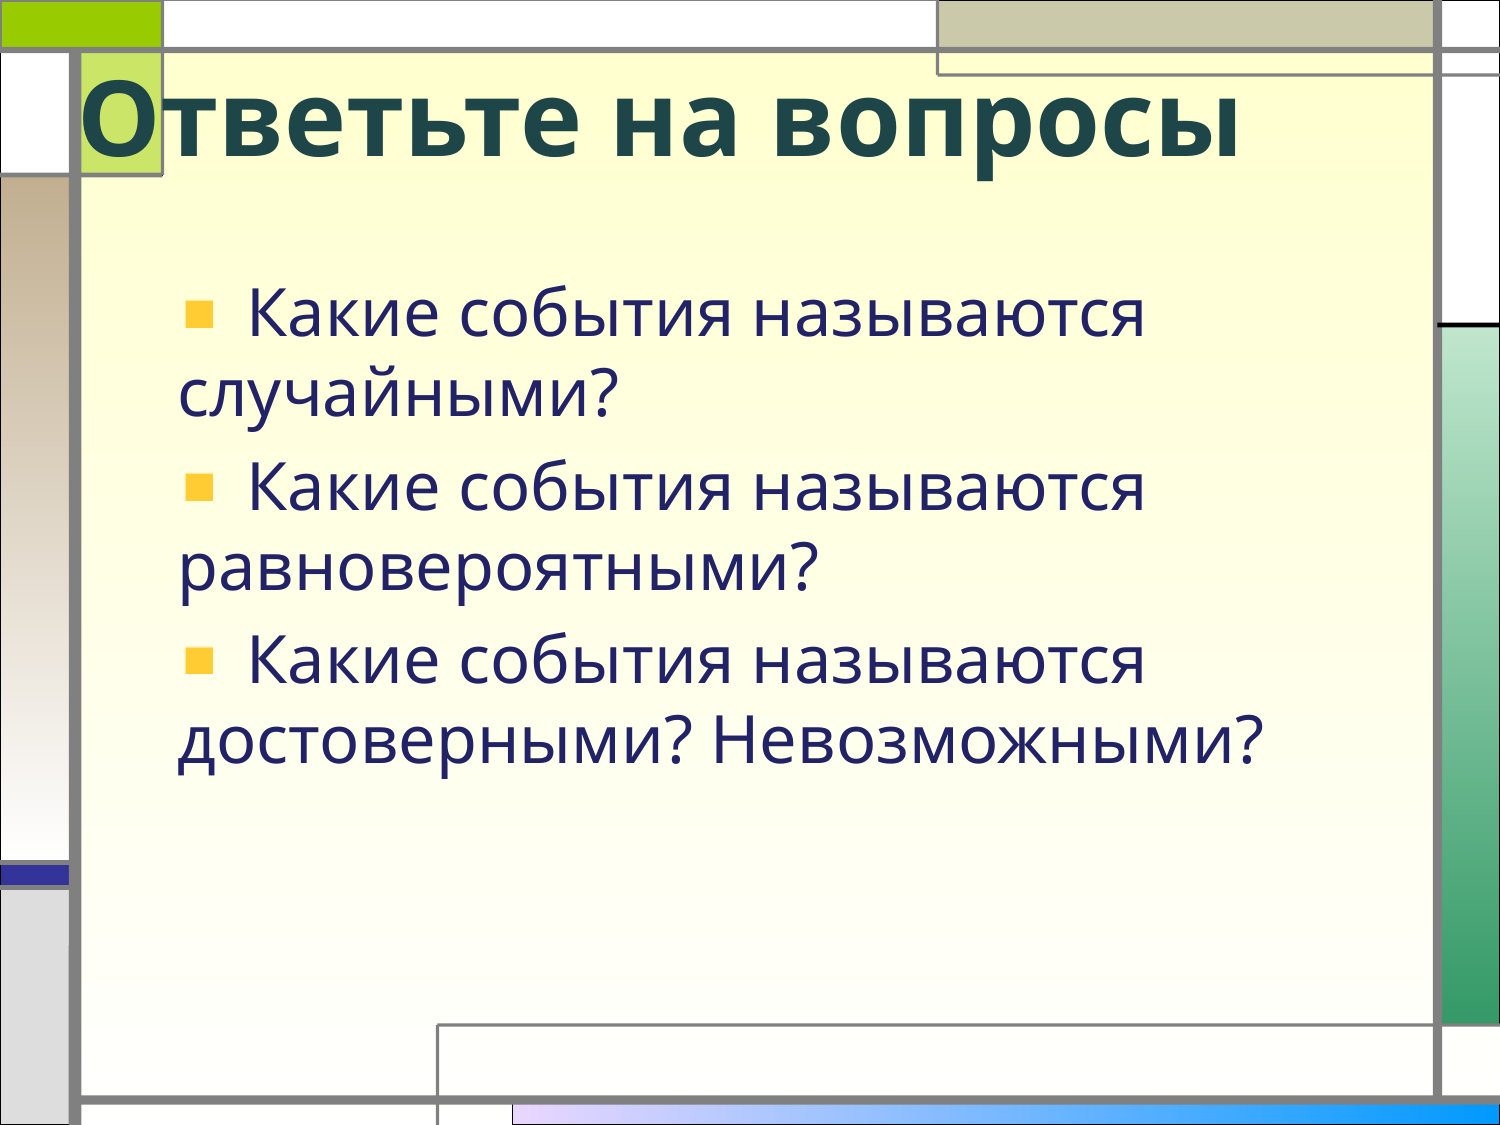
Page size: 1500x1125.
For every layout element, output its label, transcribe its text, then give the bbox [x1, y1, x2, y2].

picture [177, 292, 213, 328]
picture [177, 639, 213, 674]
list Какие события называются случайными? Какие события называются равновероятными? Какие события называются достоверными? Невозможными? [162, 262, 1426, 863]
text_box Ответьте на вопросы [62, 0, 1413, 230]
picture [177, 465, 213, 501]
